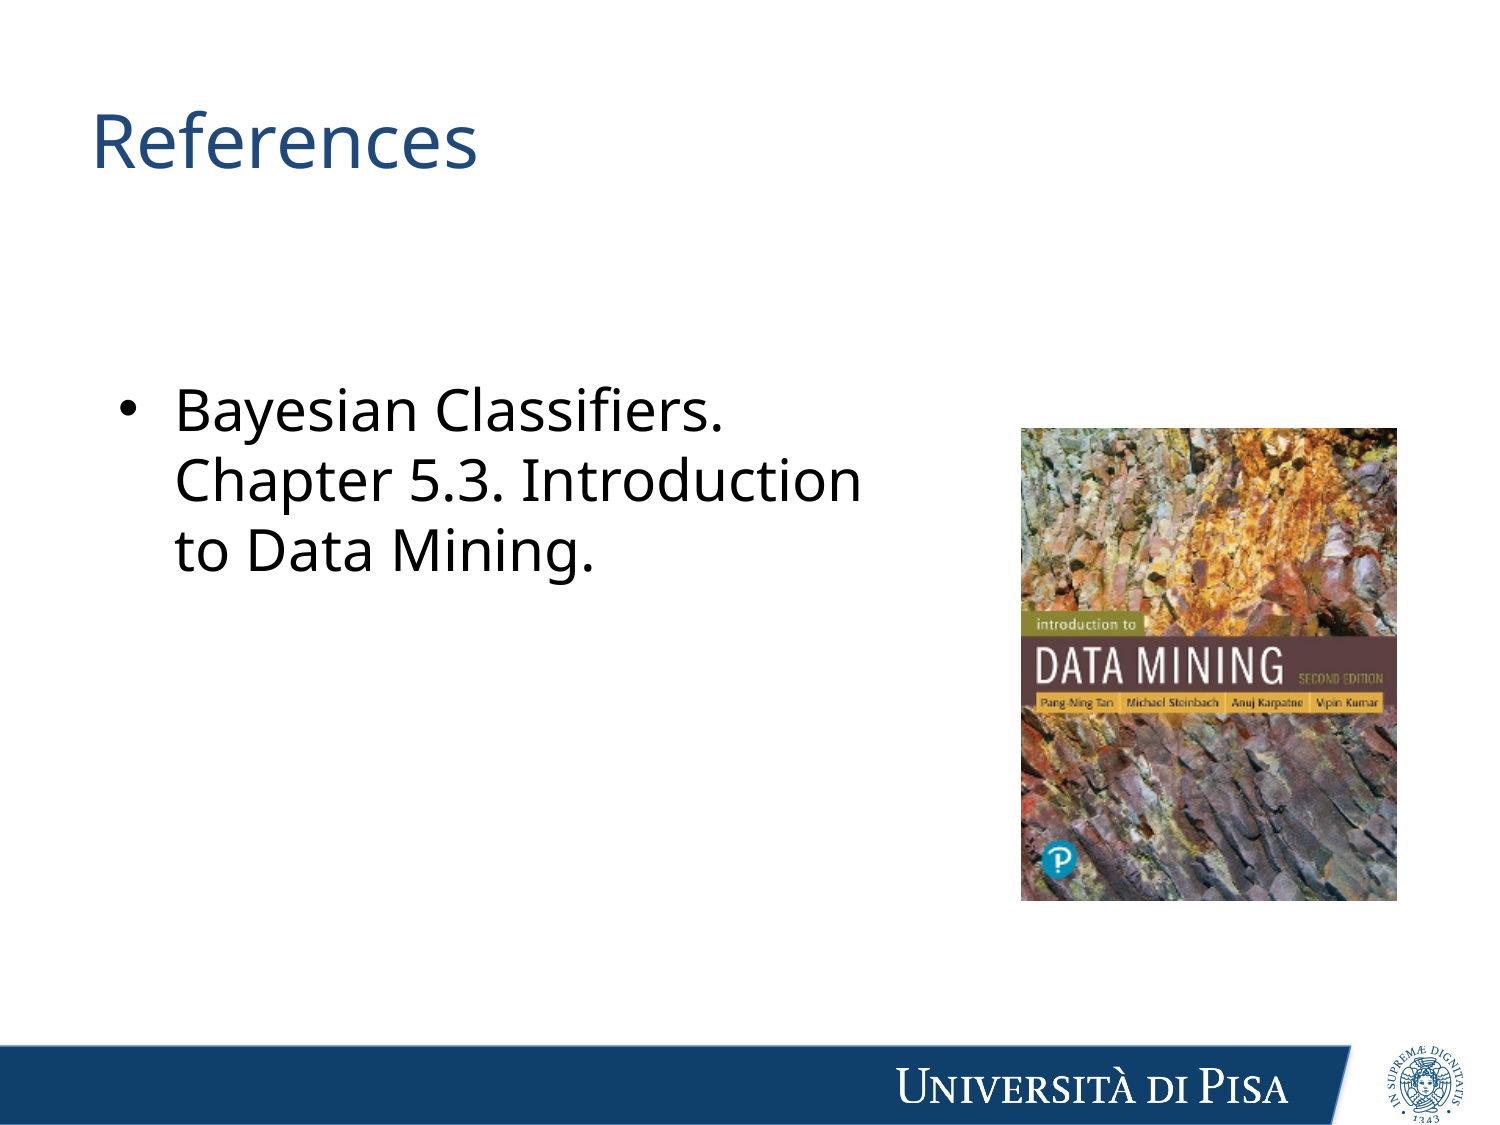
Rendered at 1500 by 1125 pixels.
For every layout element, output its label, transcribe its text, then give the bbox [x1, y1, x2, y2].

title References [75, 45, 1425, 233]
picture [1021, 428, 1398, 901]
list Bayesian Classifiers. Chapter 5.3. Introduction to Data Mining. [103, 365, 906, 901]
